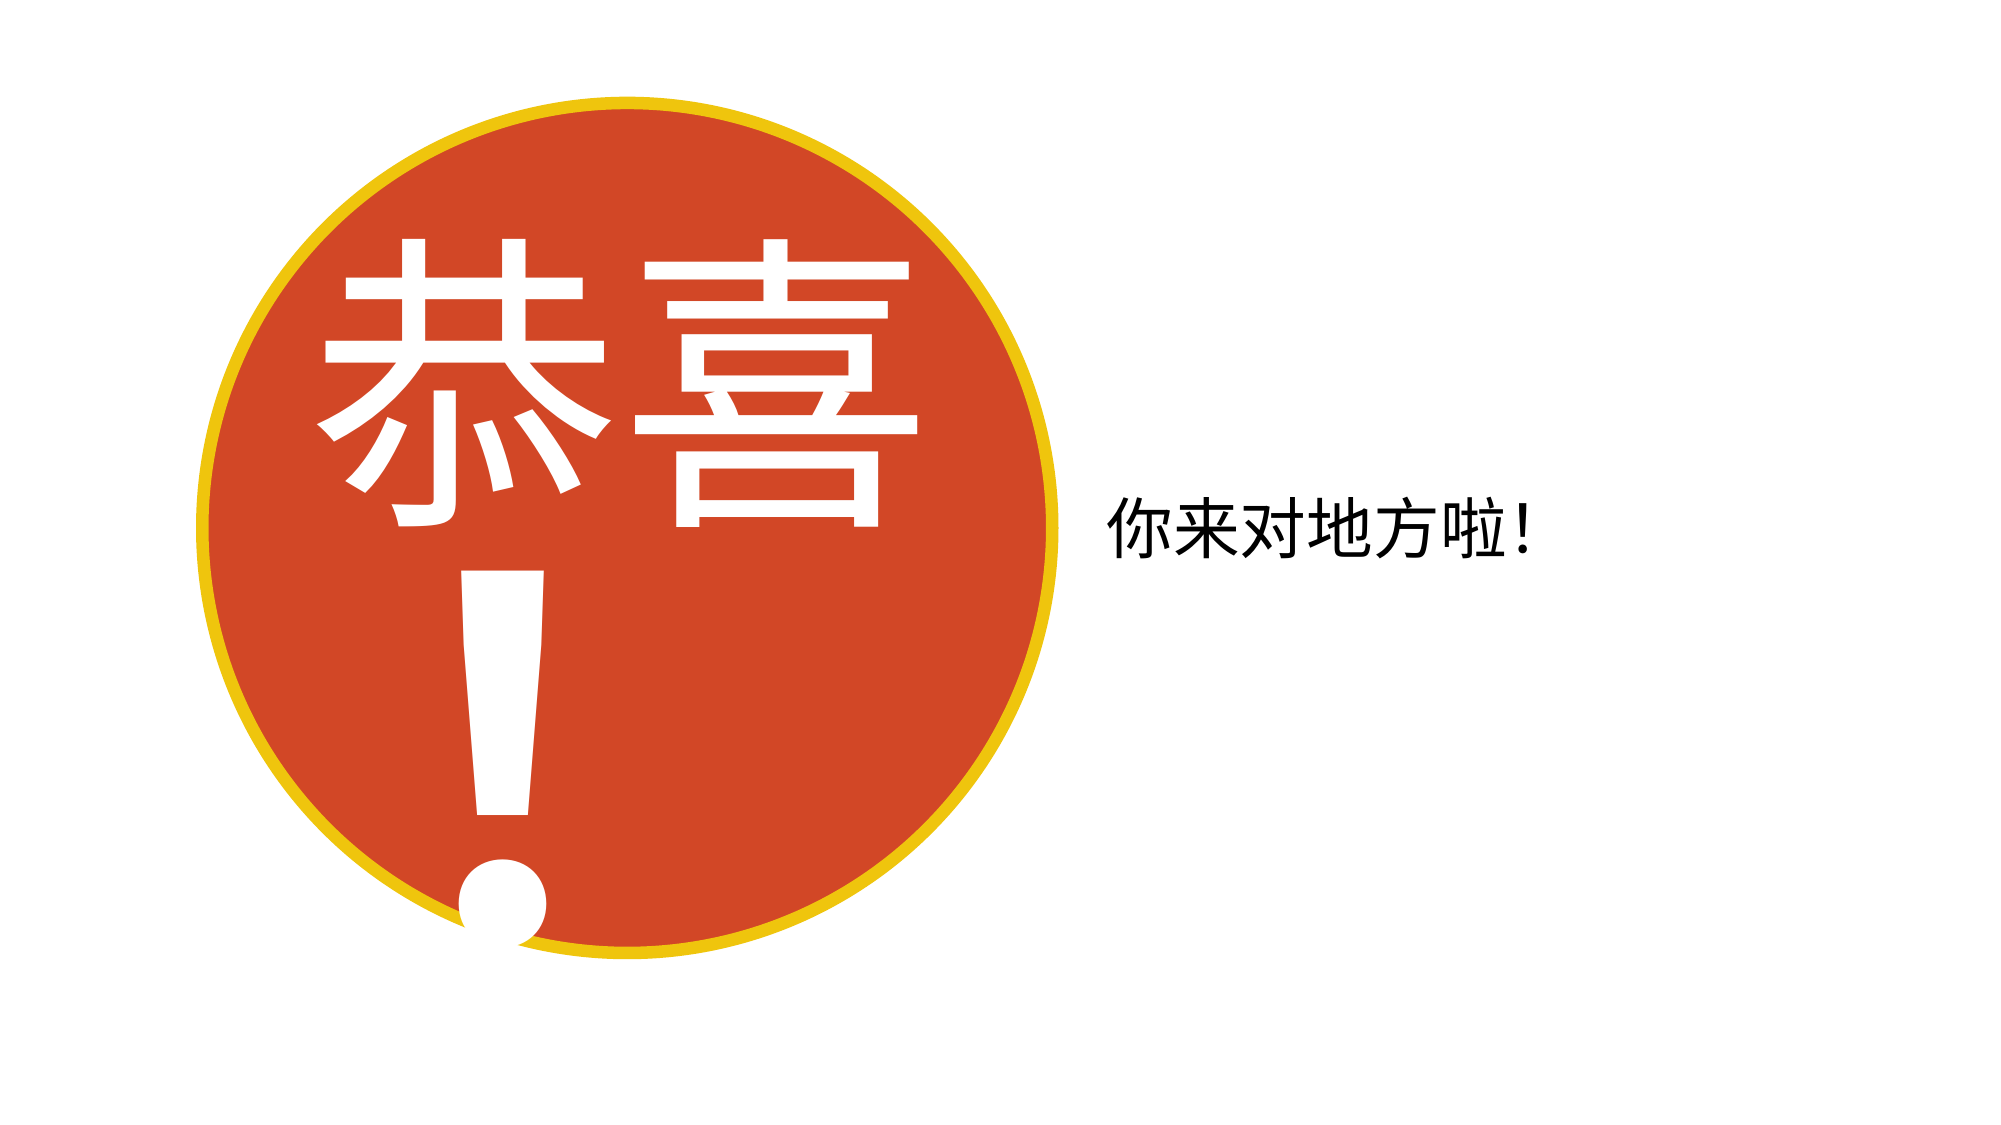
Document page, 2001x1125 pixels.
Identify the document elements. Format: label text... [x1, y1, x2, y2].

text_box 你来对地方啦！ [1091, 479, 1589, 575]
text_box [202, 102, 1053, 1057]
